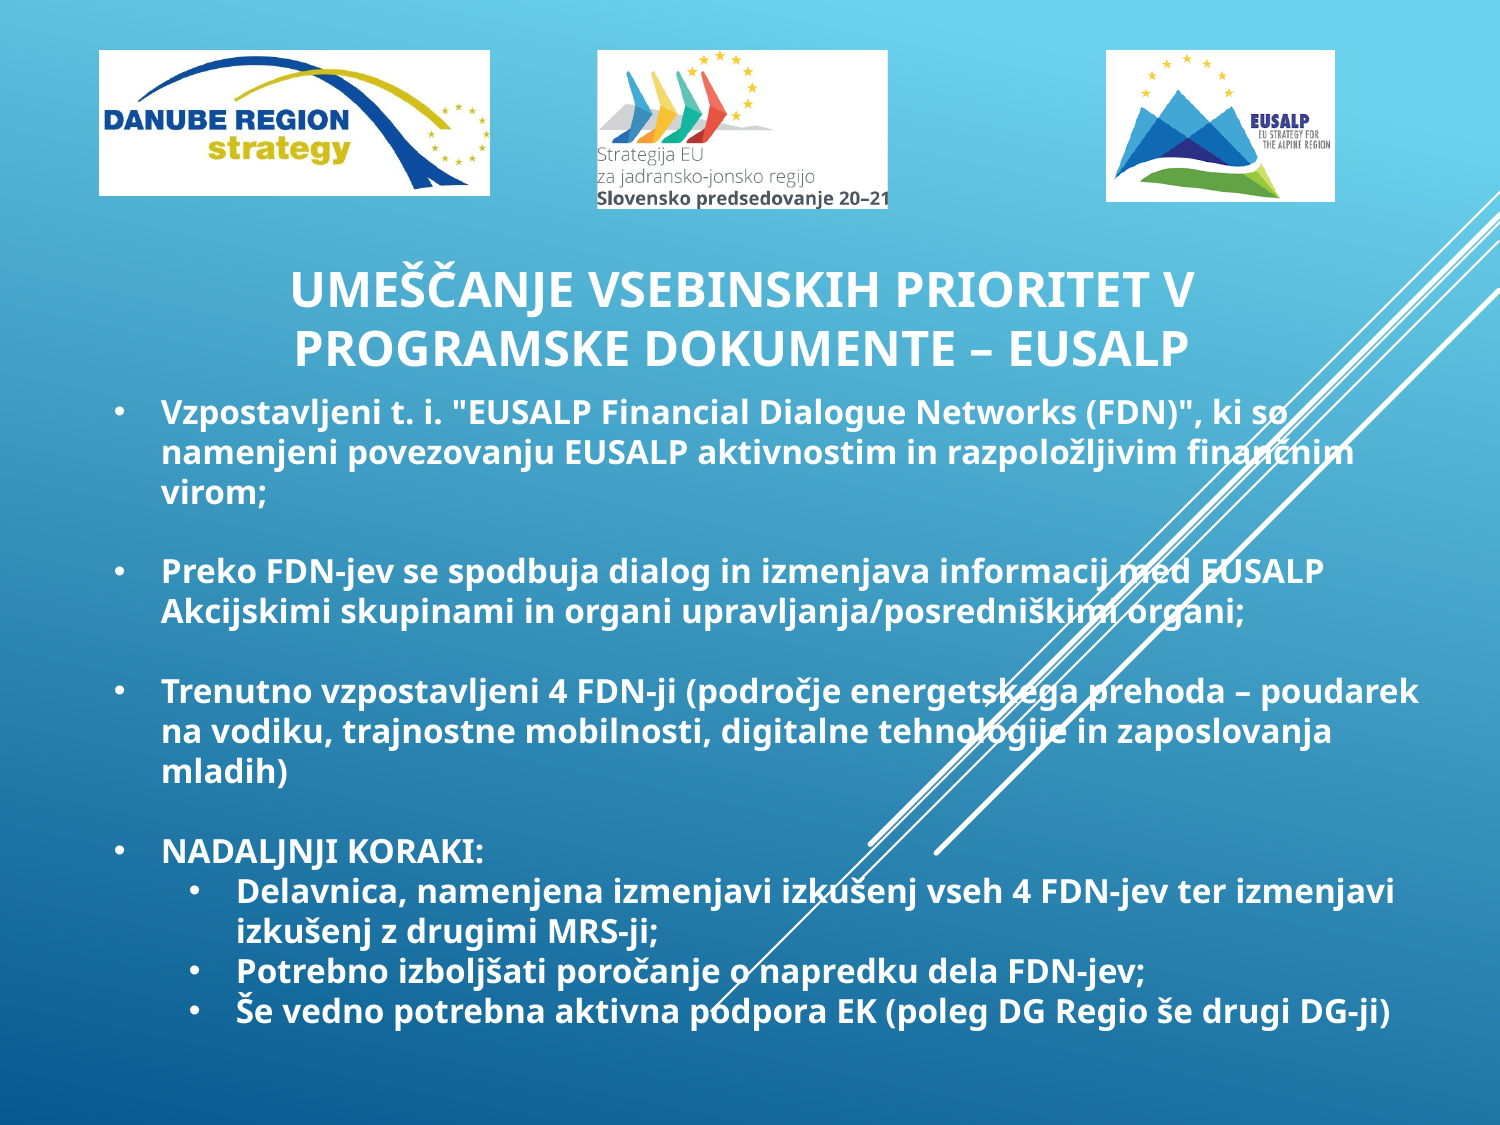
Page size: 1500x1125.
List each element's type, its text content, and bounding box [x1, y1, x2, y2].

text_box [89, 366, 1457, 923]
picture [98, 49, 491, 196]
subtitle UMEŠČANJE VSEBINSKIH PRIORITET V PROGRAMSKE DOKUMENTE – EUSALP [180, 250, 1306, 366]
picture [1106, 49, 1335, 202]
text_box Vzpostavljeni t. i. "EUSALP Financial Dialogue Networks (FDN)", ki so namenjeni povezovanju EUSALP aktivnostim in razpoložljivim finančnim virom; Preko FDN-jev se spodbuja dialog in izmenjava informacij med EUSALP Akcijskimi skupinami in organi upravljanja/posredniškimi organi; Trenutno vzpostavljeni 4 FDN-ji (področje energetskega prehoda – poudarek na vodiku, trajnostne mobilnosti, digitalne tehnologije in zaposlovanja mladih) NADALJNJI KORAKI: Delavnica, namenjena izmenjavi izkušenj vseh 4 FDN-jev ter izmenjavi izkušenj z drugimi MRS-ji; Potrebno izboljšati poročanje o napredku dela FDN-jev; Še vedno potrebna aktivna podpora EK (poleg DG Regio še drugi DG-ji) [99, 383, 1447, 1083]
picture [597, 50, 888, 209]
